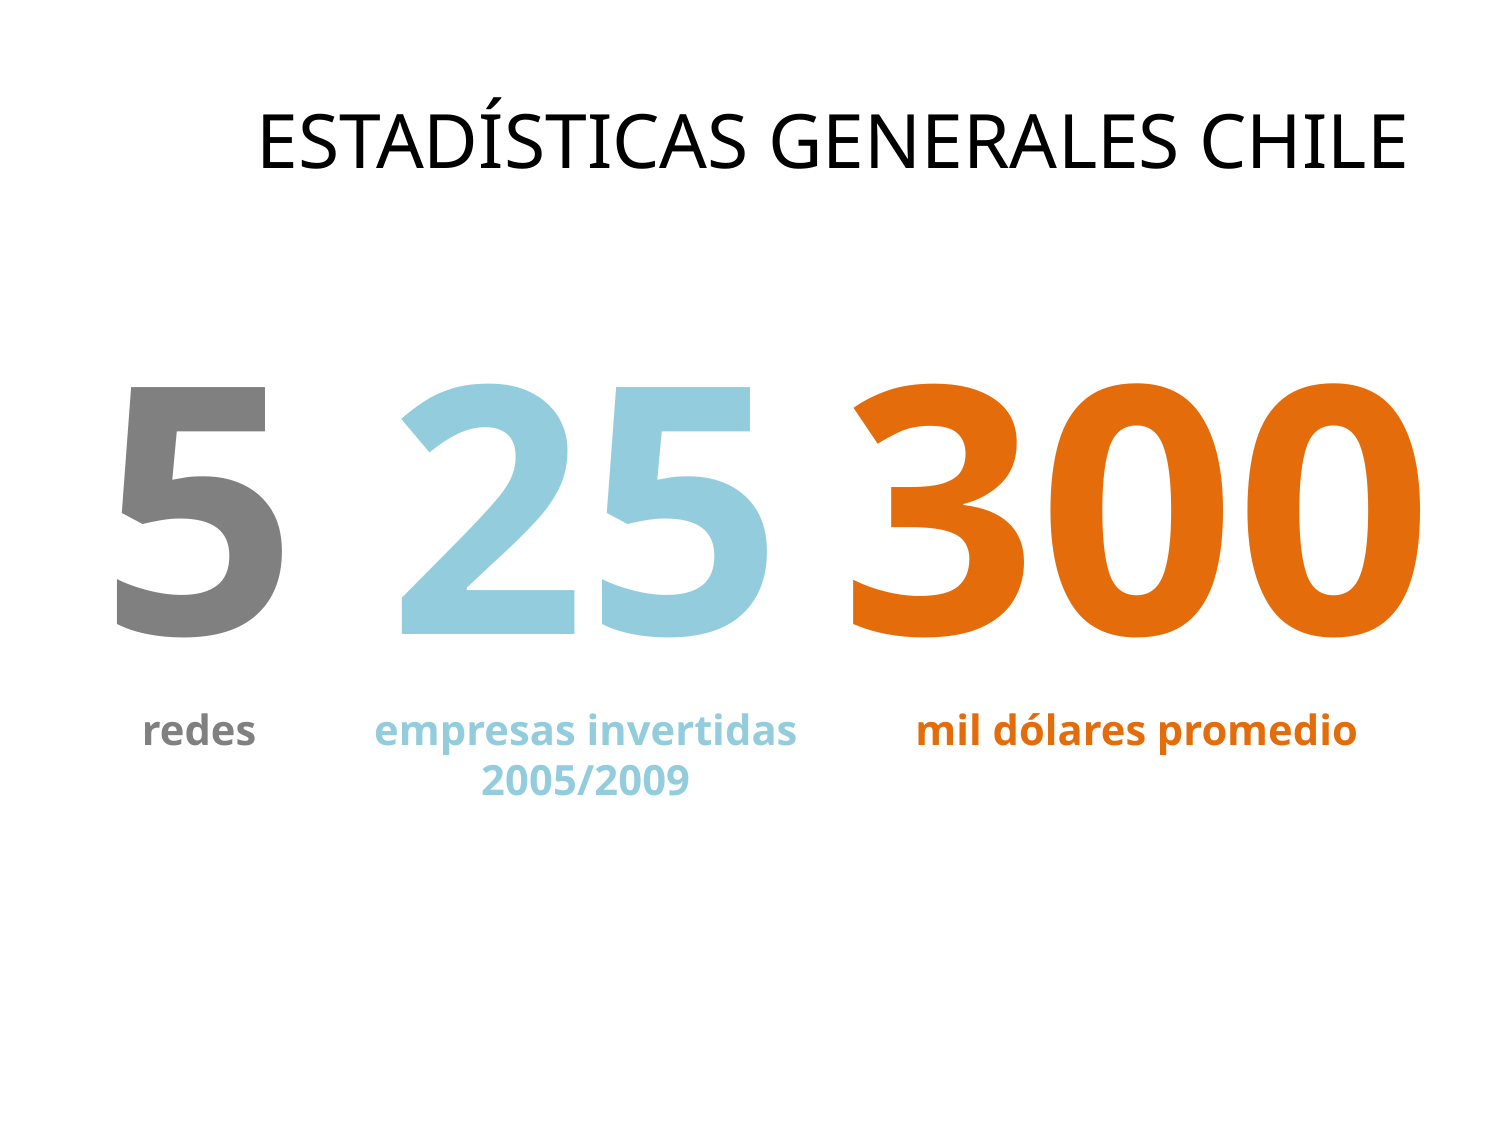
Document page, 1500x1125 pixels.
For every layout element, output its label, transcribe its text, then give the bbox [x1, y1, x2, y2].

title ESTADÍSTICAS GENERALES CHILE [75, 45, 1425, 233]
text_box 5 redes [0, 281, 304, 761]
text_box 25 empresas invertidas 2005/2009 [304, 281, 868, 811]
text_box 300 mil dólares promedio [868, 281, 1500, 761]
